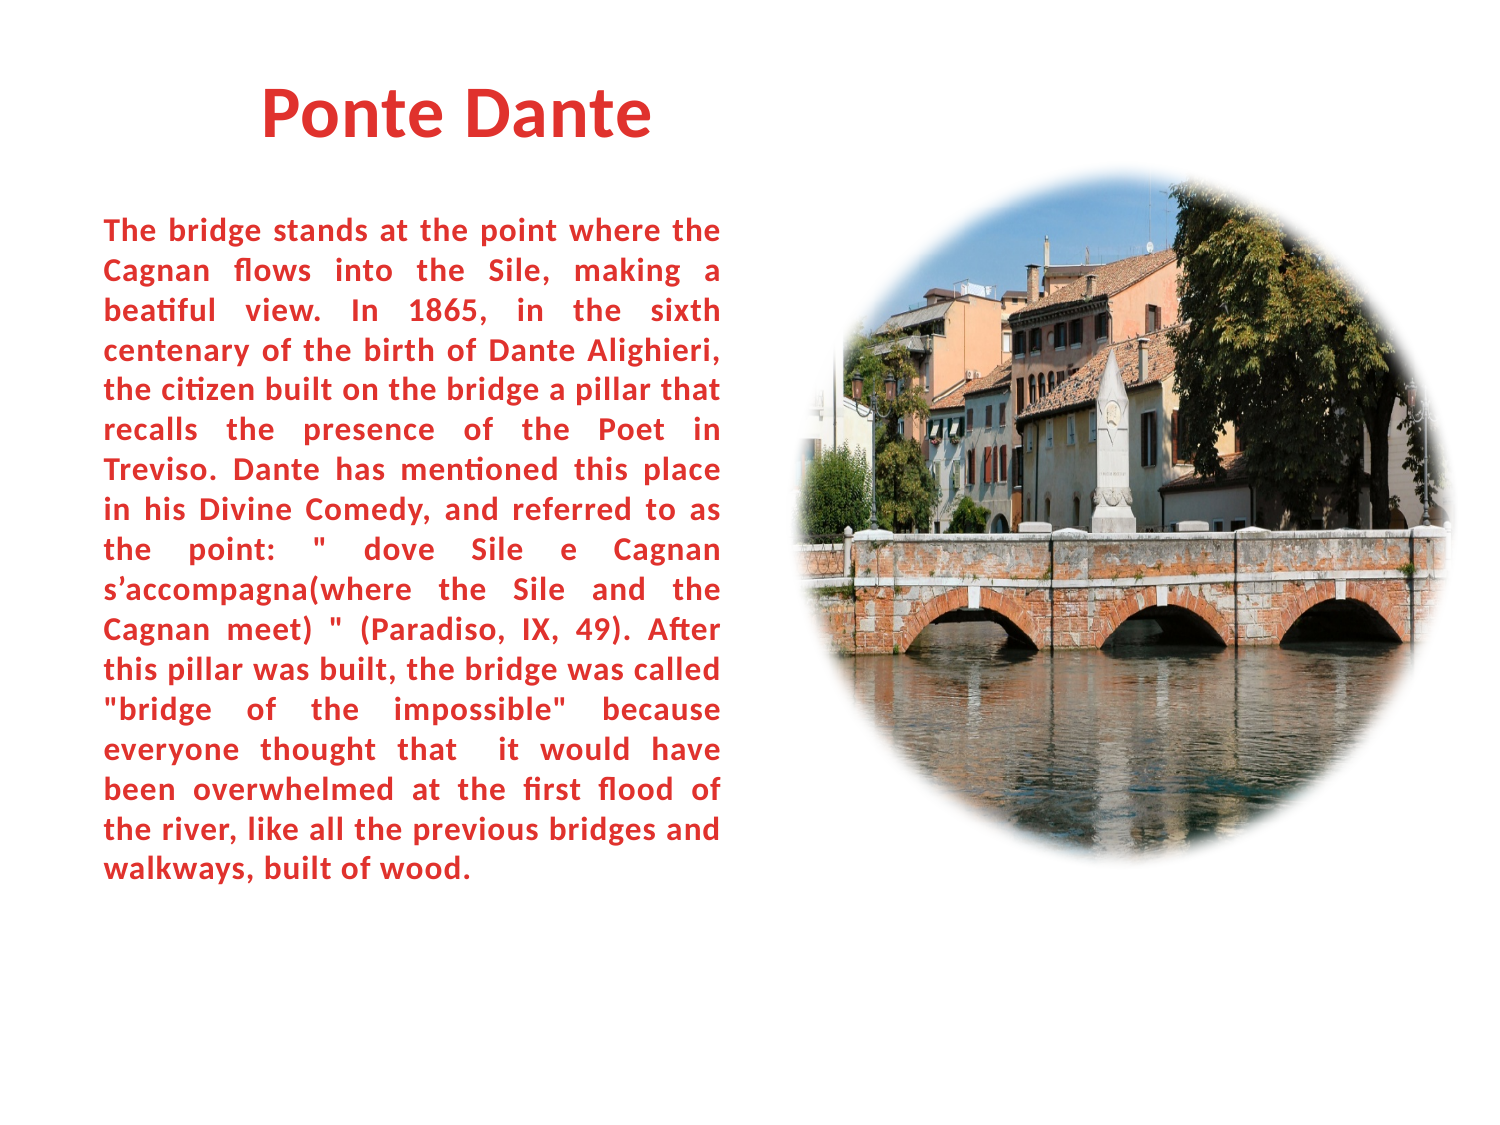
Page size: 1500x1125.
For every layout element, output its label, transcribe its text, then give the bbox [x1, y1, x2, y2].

picture [785, 160, 1459, 870]
title Ponte Dante [230, 54, 703, 161]
text_box The bridge stands at the point where the Cagnan flows into the Sile, making a beatiful view. In 1865, in the sixth centenary of the birth of Dante Alighieri, the citizen built on the bridge a pillar that recalls the presence of the Poet in Treviso. Dante has mentioned this place in his Divine Comedy, and referred to as the point: " dove Sile e Cagnan s’accompagna(where the Sile and the Cagnan meet) " (Paradiso, IX, 49). After this pillar was built, the bridge was called "bridge of the impossible" because everyone thought that it would have been overwhelmed at the first flood of the river, like all the previous bridges and walkways, built of wood. [88, 200, 739, 894]
